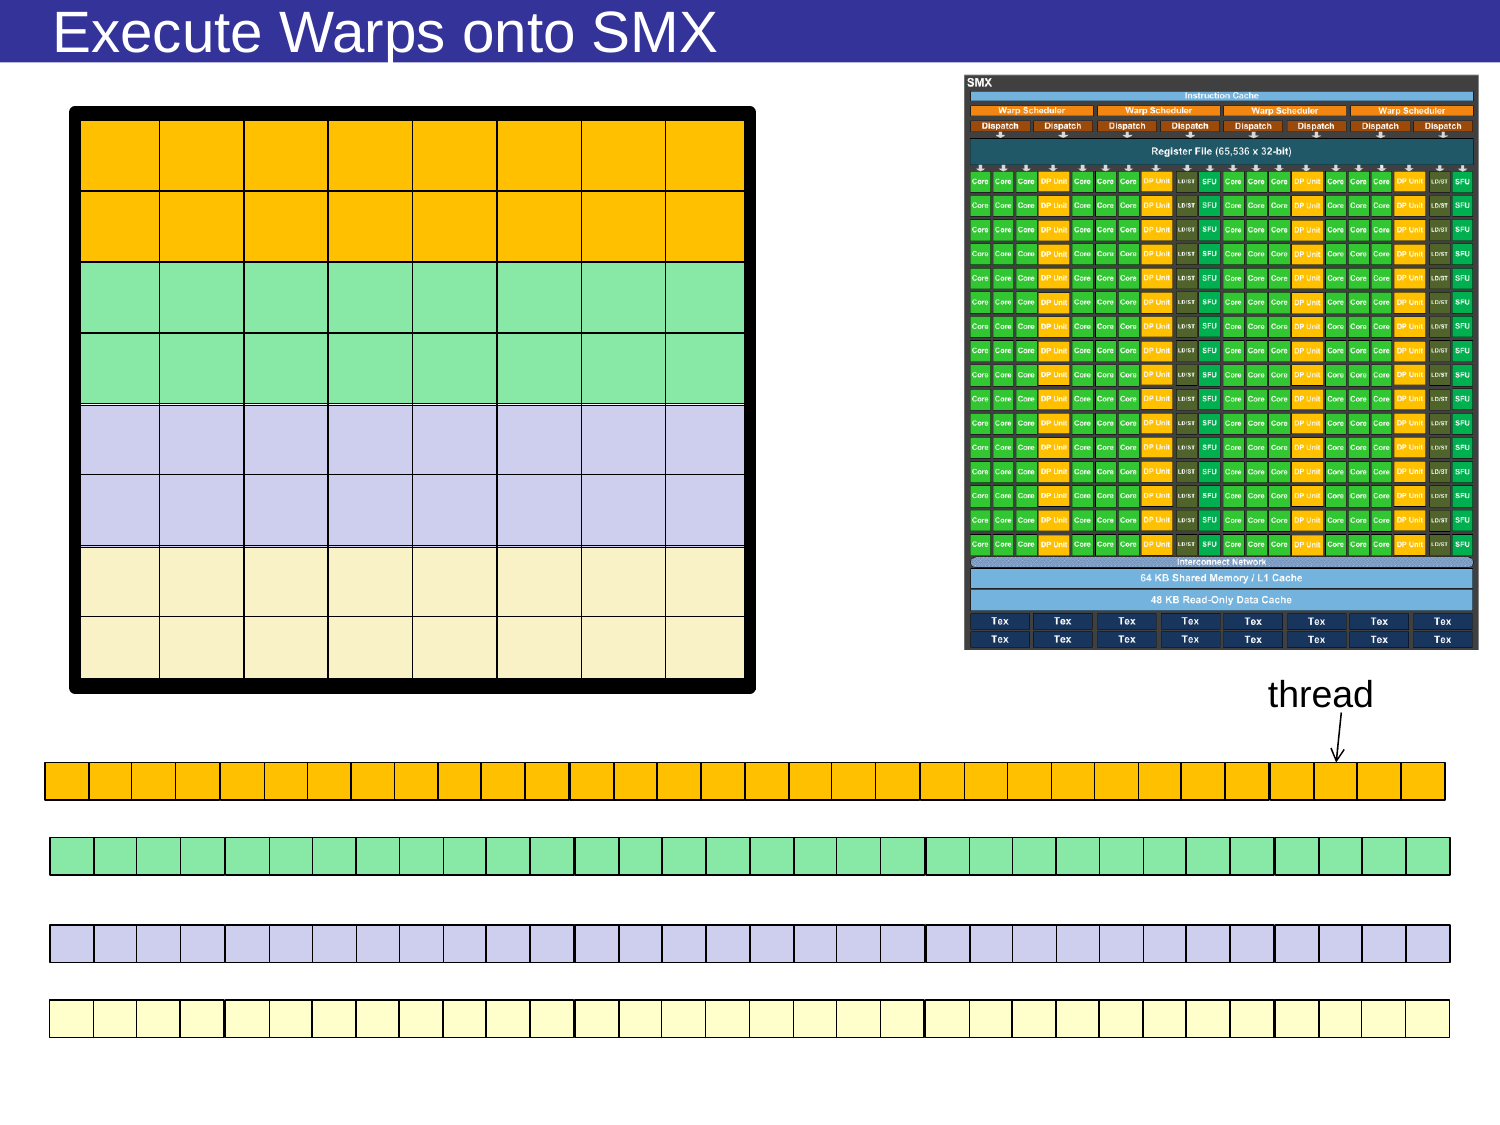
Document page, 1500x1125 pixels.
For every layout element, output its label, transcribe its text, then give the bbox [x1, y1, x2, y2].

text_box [49, 999, 1450, 1038]
text_box thread [1253, 662, 1389, 723]
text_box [1335, 712, 1342, 763]
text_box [44, 762, 1446, 801]
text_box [49, 924, 1451, 963]
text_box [74, 112, 751, 688]
title Execute Warps onto SMX [37, 7, 1426, 51]
picture [964, 74, 1479, 651]
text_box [49, 837, 1451, 876]
